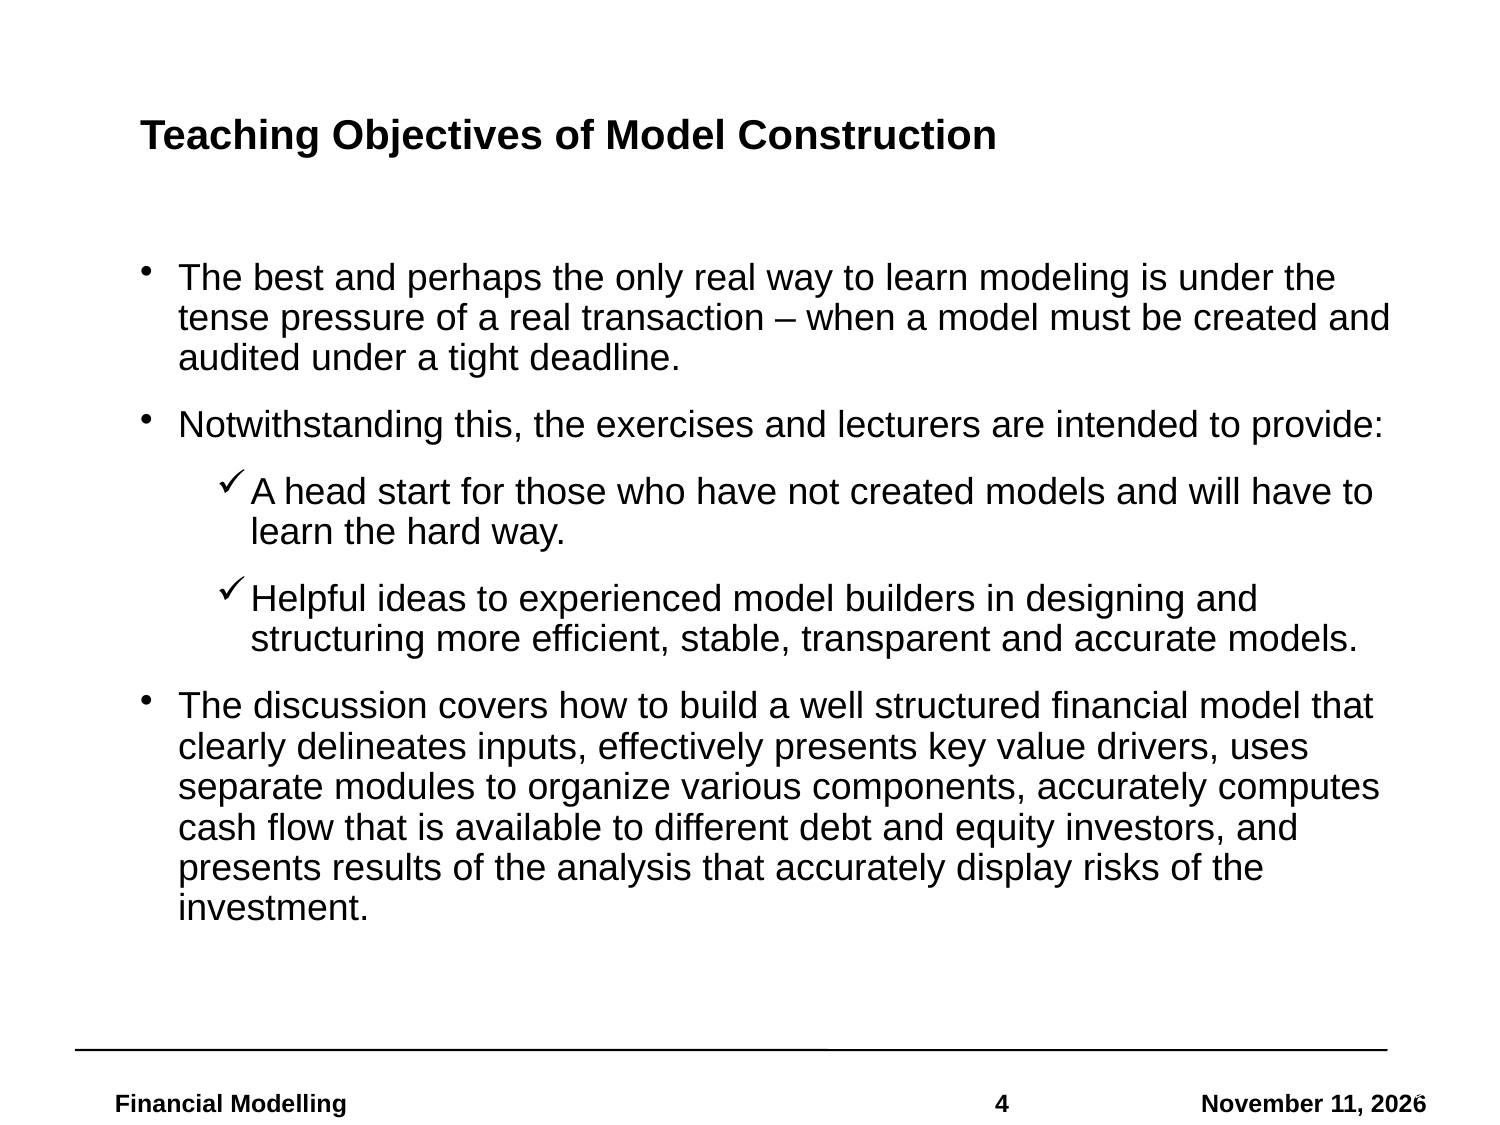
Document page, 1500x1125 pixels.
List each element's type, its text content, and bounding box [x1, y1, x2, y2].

list The best and perhaps the only real way to learn modeling is under the tense pressure of a real transaction – when a model must be created and audited under a tight deadline. Notwithstanding this, the exercises and lecturers are intended to provide: A head start for those who have not created models and will have to learn the hard way. Helpful ideas to experienced model builders in designing and structuring more efficient, stable, transparent and accurate models. The discussion covers how to build a well structured financial model that clearly delineates inputs, effectively presents key value drivers, uses separate modules to organize various components, accurately computes cash flow that is available to different debt and equity investors, and presents results of the analysis that accurately display risks of the investment. [124, 249, 1413, 1001]
title Teaching Objectives of Model Construction [124, 99, 1413, 226]
